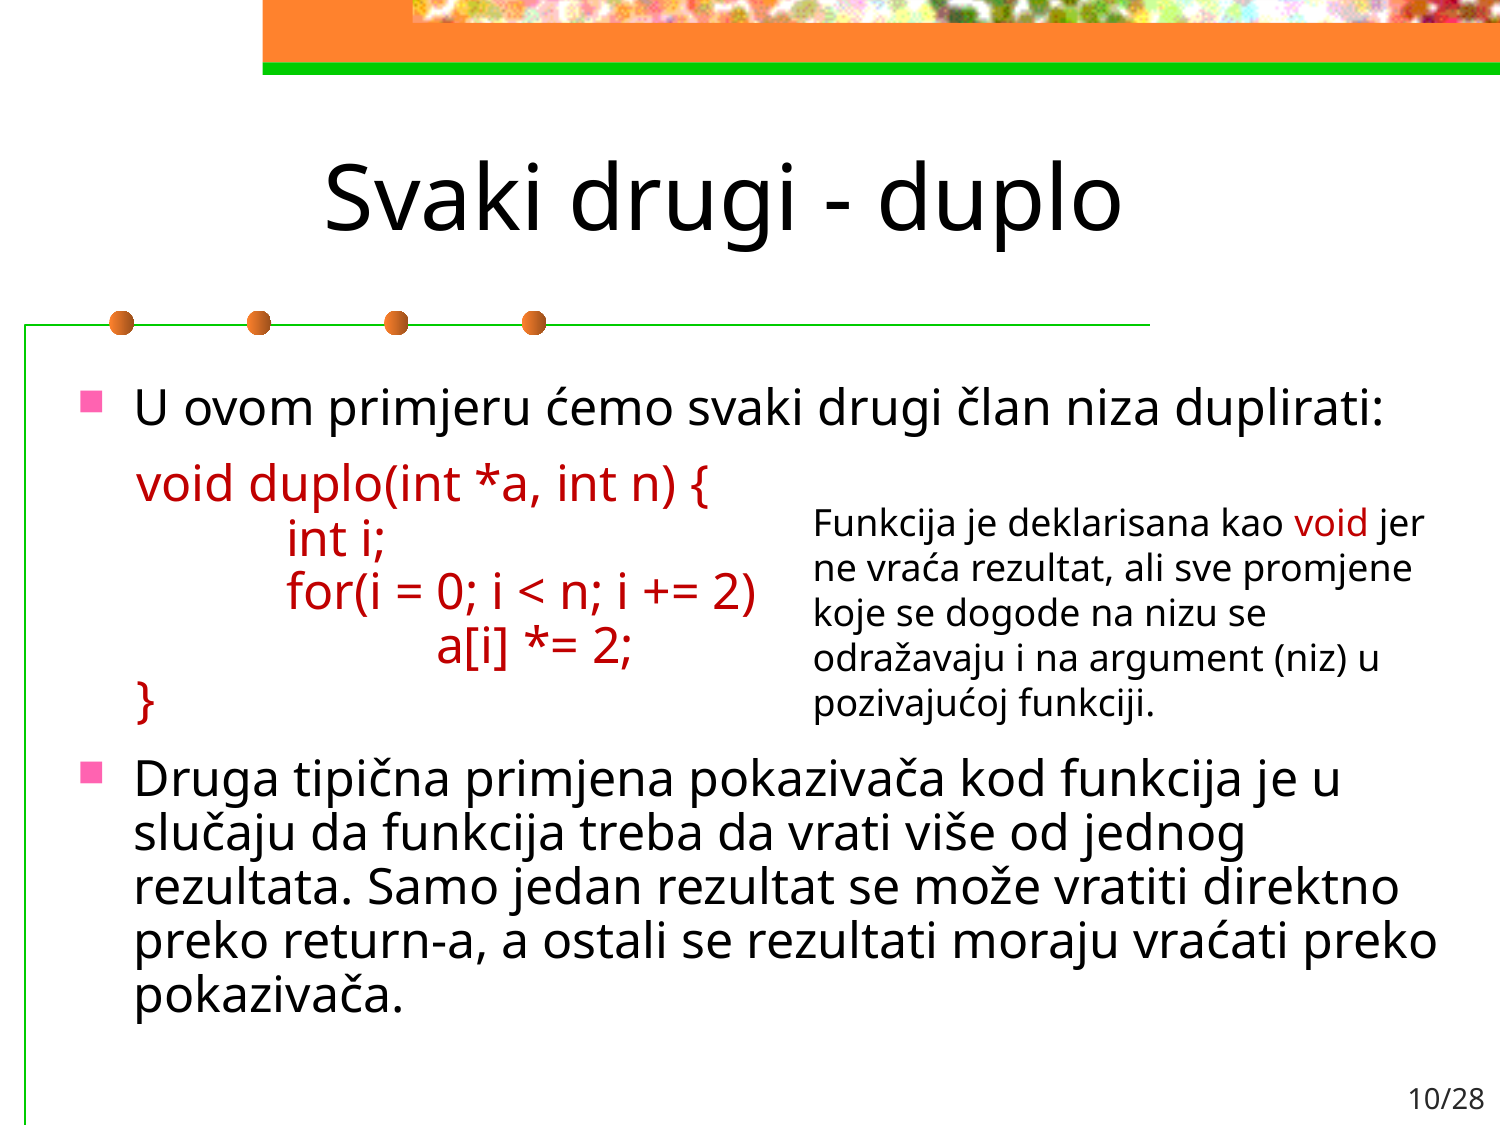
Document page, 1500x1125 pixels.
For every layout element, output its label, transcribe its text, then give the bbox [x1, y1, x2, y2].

text_box Funkcija je deklarisana kao void jer ne vraća rezultat, ali sve promjene koje se dogode na nizu se odražavaju i na argument (niz) u pozivajućoj funkciji. [797, 491, 1470, 732]
list U ovom primjeru ćemo svaki drugi član niza duplirati: void duplo(int *a, int n) { int i; for(i = 0; i < n; i += 2) a[i] *= 2; } Druga tipična primjena pokazivača kod funkcija je u slučaju da funkcija treba da vrati više od jednog rezultata. Samo jedan rezultat se može vratiti direktno preko return-a, a ostali se rezultati moraju vraćati preko pokazivača. [62, 371, 1459, 1047]
text_box 10/28 [1374, 1072, 1500, 1123]
title Svaki drugi - duplo [87, 99, 1363, 288]
picture [412, 0, 1500, 23]
